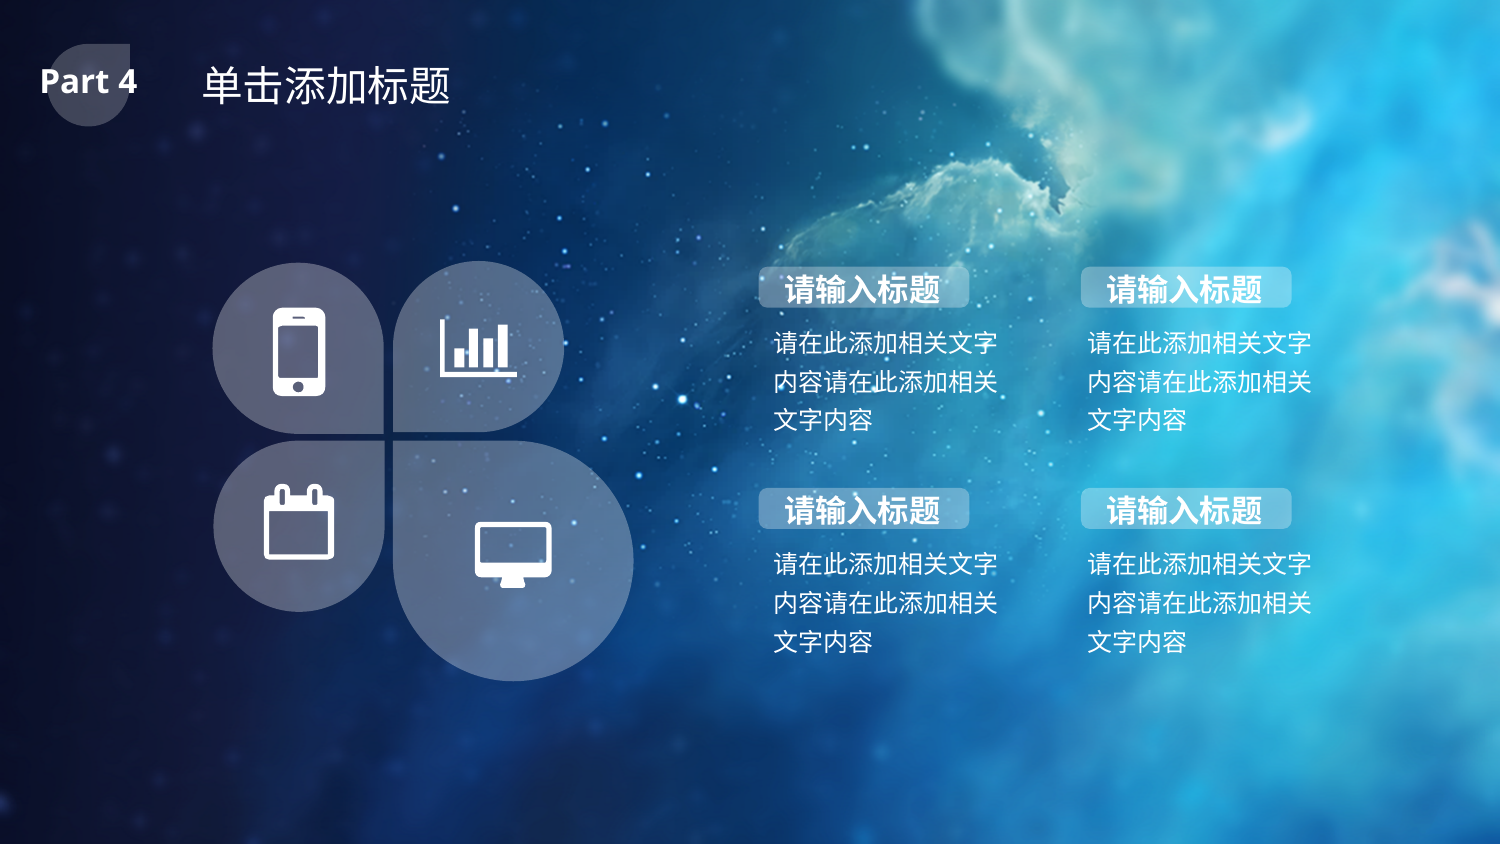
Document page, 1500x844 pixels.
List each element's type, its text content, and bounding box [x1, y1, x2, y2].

text_box [474, 521, 552, 588]
text_box [440, 319, 517, 378]
text_box [212, 439, 386, 613]
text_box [758, 483, 1015, 666]
text_box [391, 439, 635, 683]
text_box [211, 261, 385, 435]
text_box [22, 43, 154, 127]
text_box [391, 259, 566, 434]
picture [0, 0, 1500, 844]
text_box 单击添加标题 [186, 52, 467, 118]
text_box [272, 307, 326, 397]
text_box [1072, 262, 1329, 445]
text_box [758, 262, 1015, 445]
text_box [263, 483, 335, 560]
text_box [1072, 483, 1329, 666]
